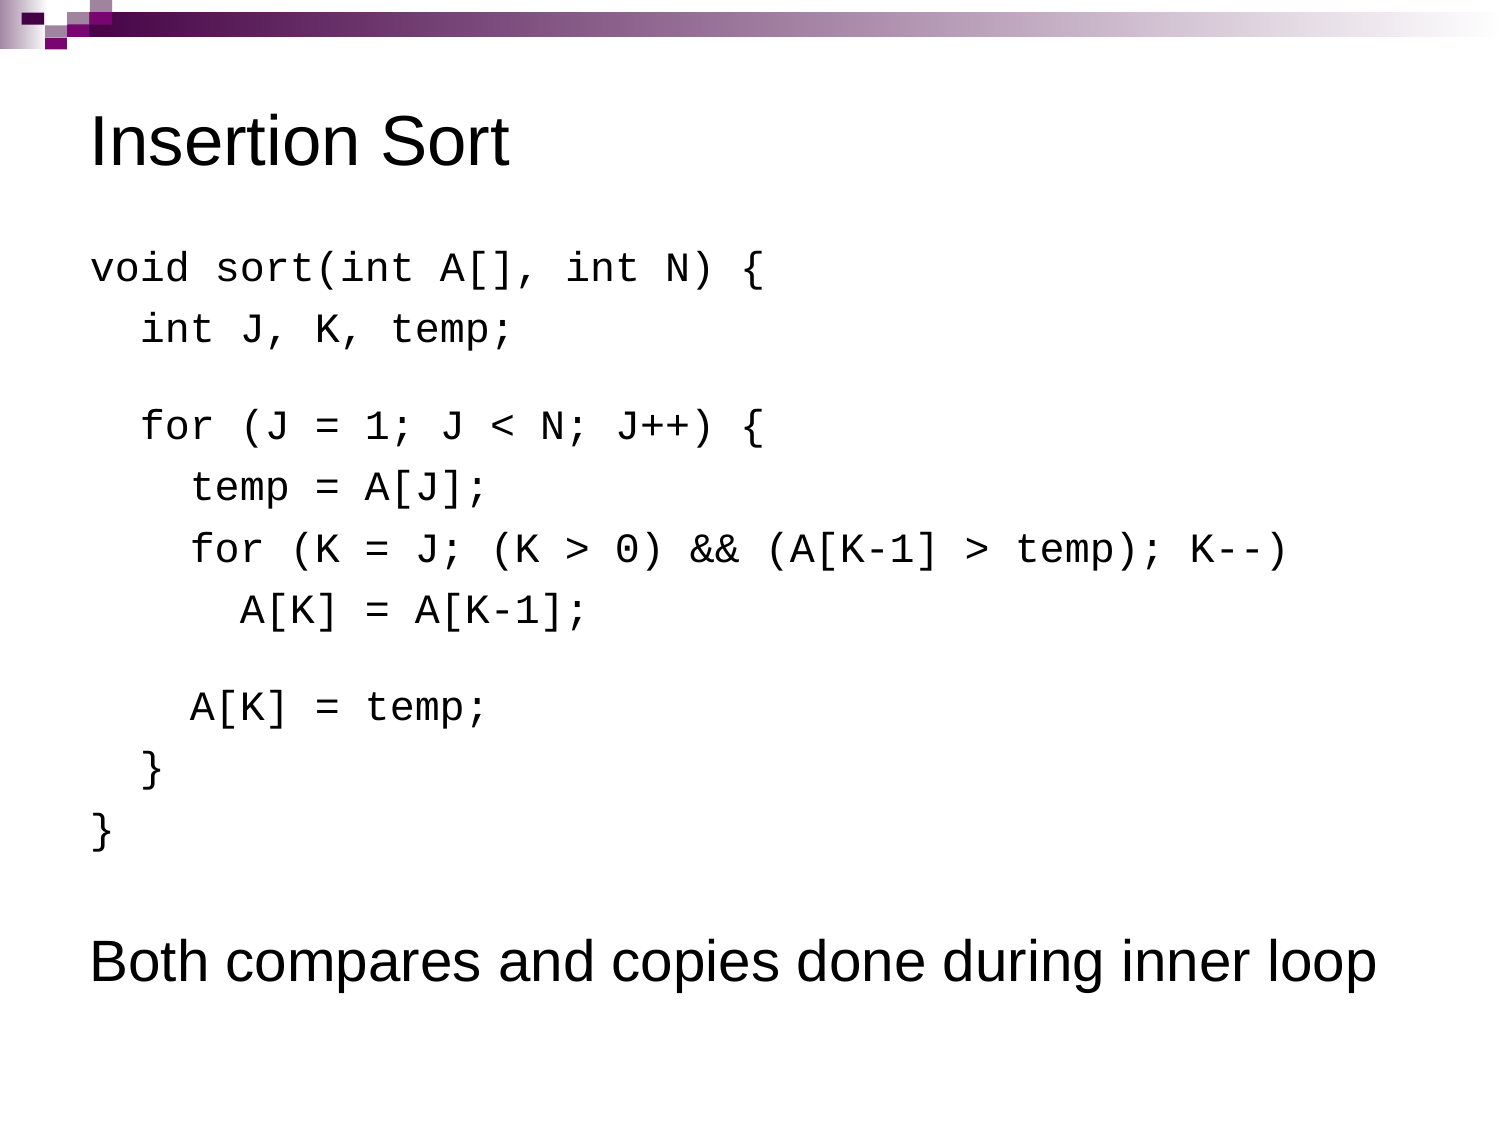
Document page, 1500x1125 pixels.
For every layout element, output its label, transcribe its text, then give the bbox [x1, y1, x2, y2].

list void sort(int A[], int N) { int J, K, temp; for (J = 1; J < N; J++) { temp = A[J]; for (K = J; (K > 0) && (A[K-1] > temp); K--) A[K] = A[K-1]; A[K] = temp; } } Both compares and copies done during inner loop [75, 237, 1425, 1050]
title Insertion Sort [75, 75, 1425, 200]
